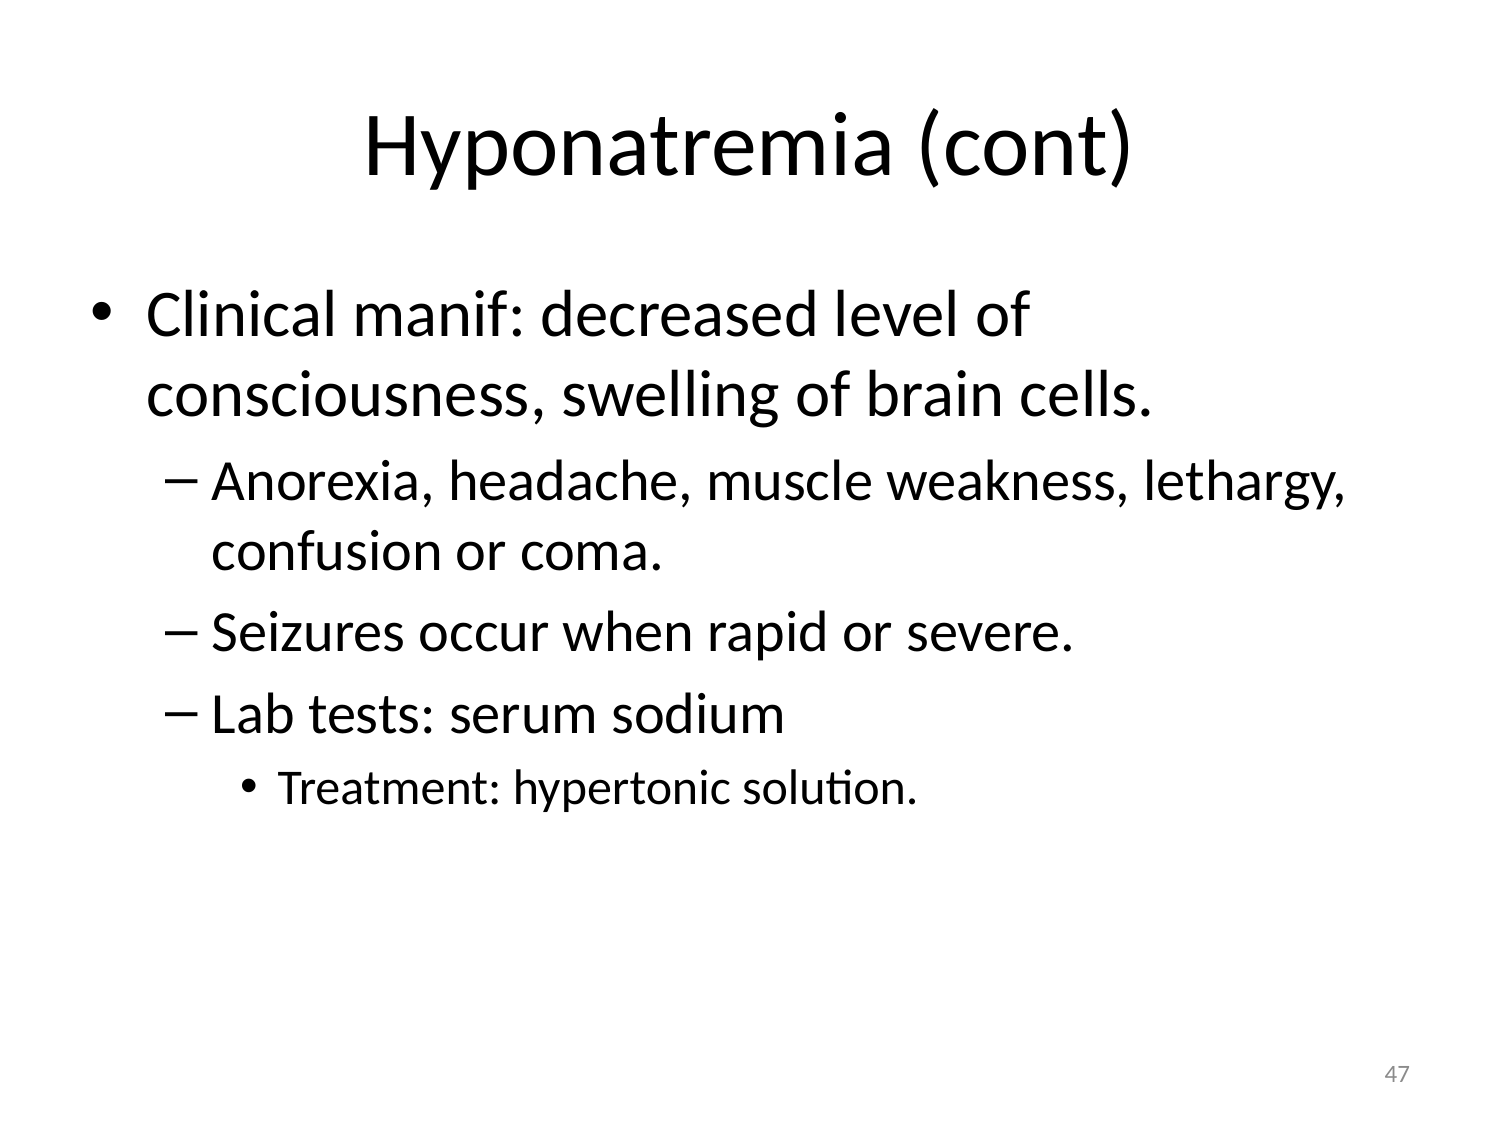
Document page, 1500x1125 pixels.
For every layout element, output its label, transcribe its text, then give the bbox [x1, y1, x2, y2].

slide_number 47 [1074, 1042, 1425, 1103]
title Hyponatremia (cont) [75, 45, 1425, 233]
list Clinical manif: decreased level of consciousness, swelling of brain cells. Anorexia, headache, muscle weakness, lethargy, confusion or coma. Seizures occur when rapid or severe. Lab tests: serum sodium Treatment: hypertonic solution. [75, 262, 1425, 1005]
